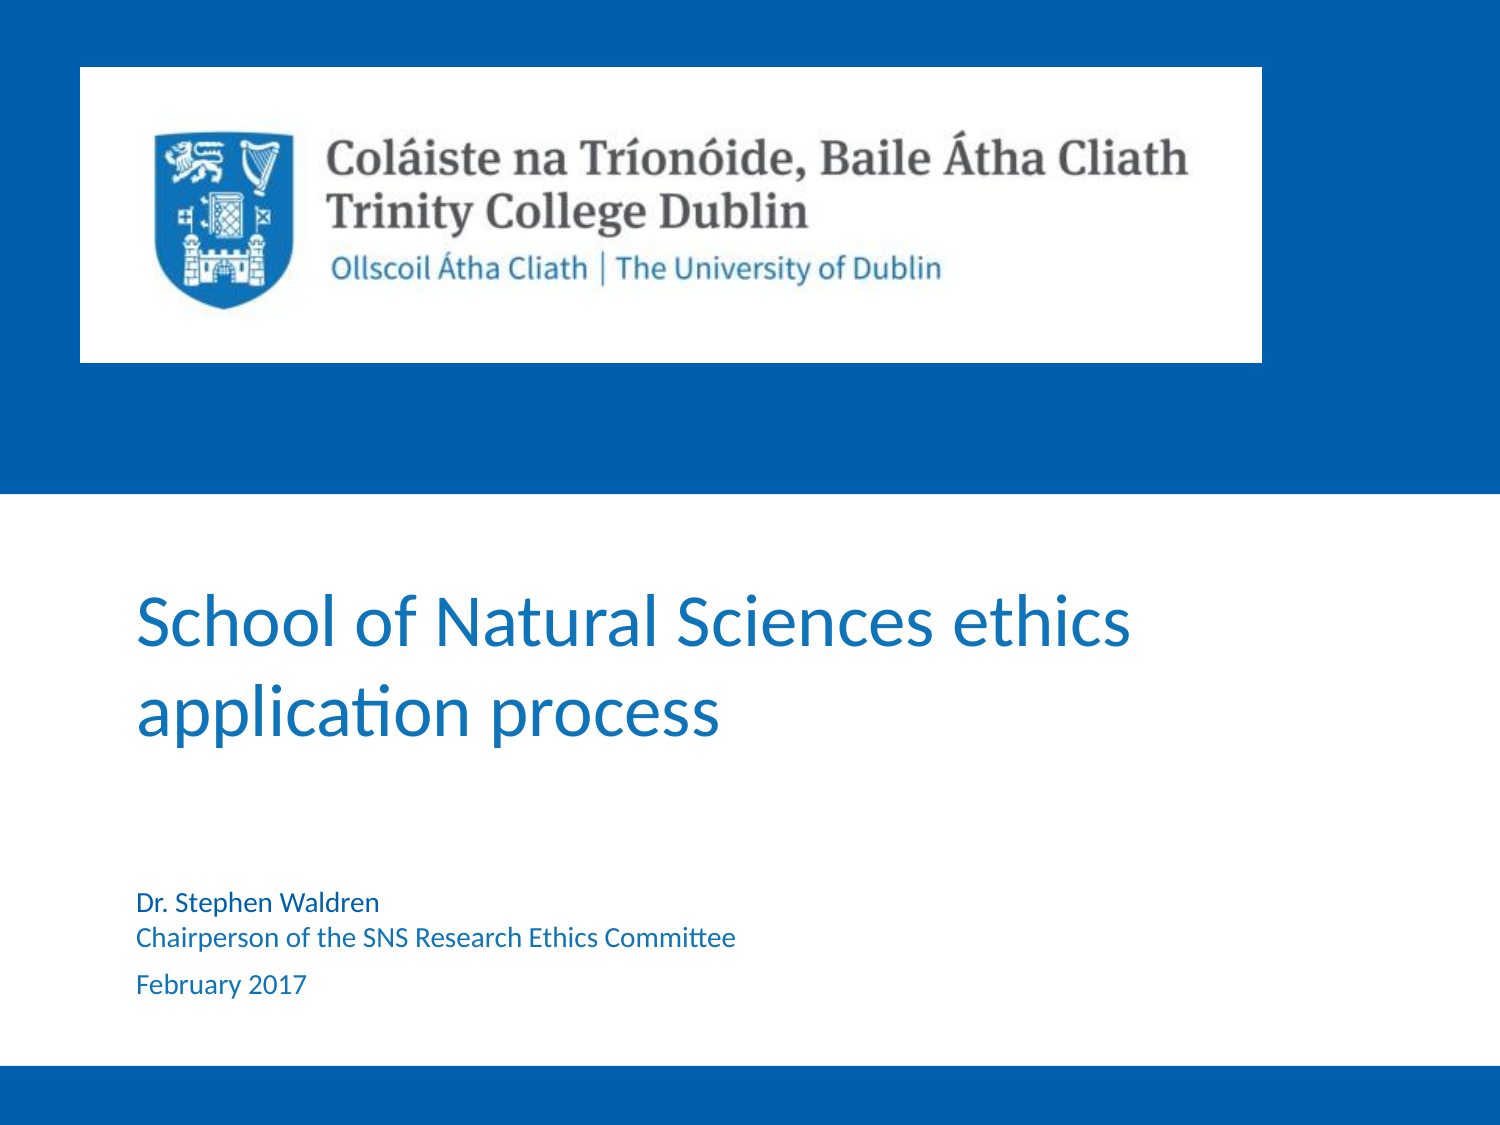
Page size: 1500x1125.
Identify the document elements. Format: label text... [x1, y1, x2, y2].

list Dr. Stephen Waldren Chairperson of the SNS Research Ethics Committee February 2017 [135, 883, 1044, 1045]
title School of Natural Sciences ethics application process [135, 661, 1367, 752]
picture [80, 67, 1262, 364]
